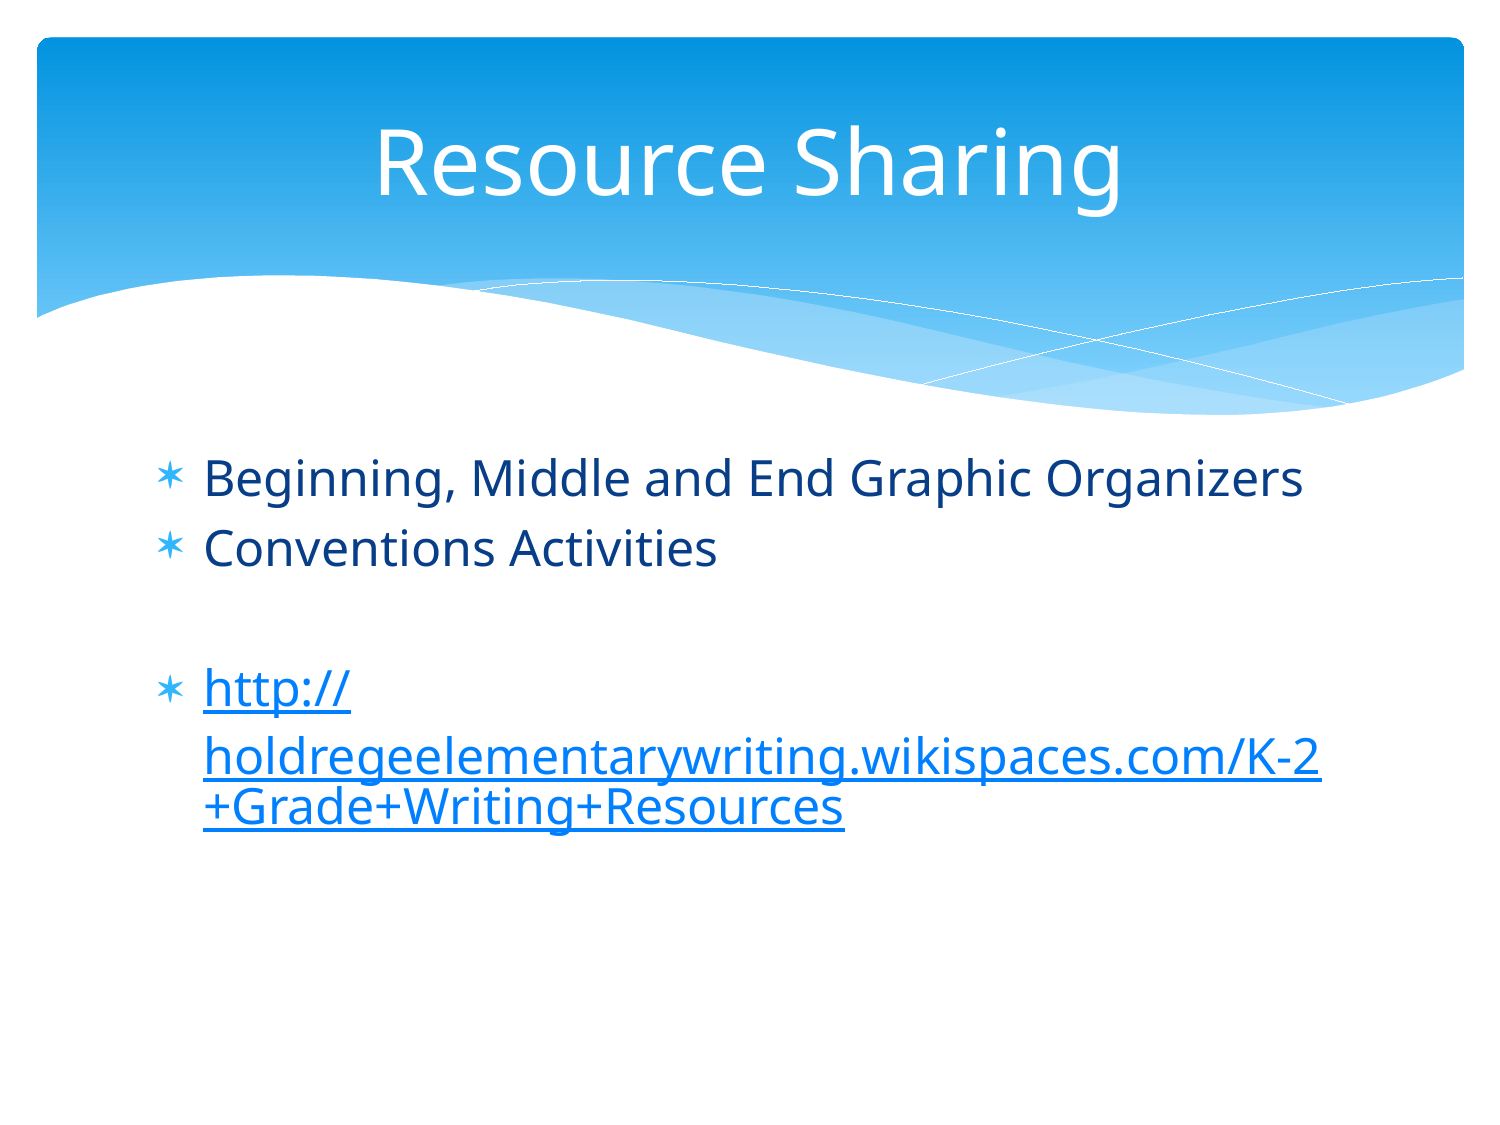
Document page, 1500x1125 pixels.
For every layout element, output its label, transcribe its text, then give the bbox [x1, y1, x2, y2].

list Beginning, Middle and End Graphic Organizers Conventions Activities http://holdregeelementarywriting.wikispaces.com/K-2+Grade+Writing+Resources [143, 438, 1359, 1005]
title Resource Sharing [75, 55, 1425, 261]
